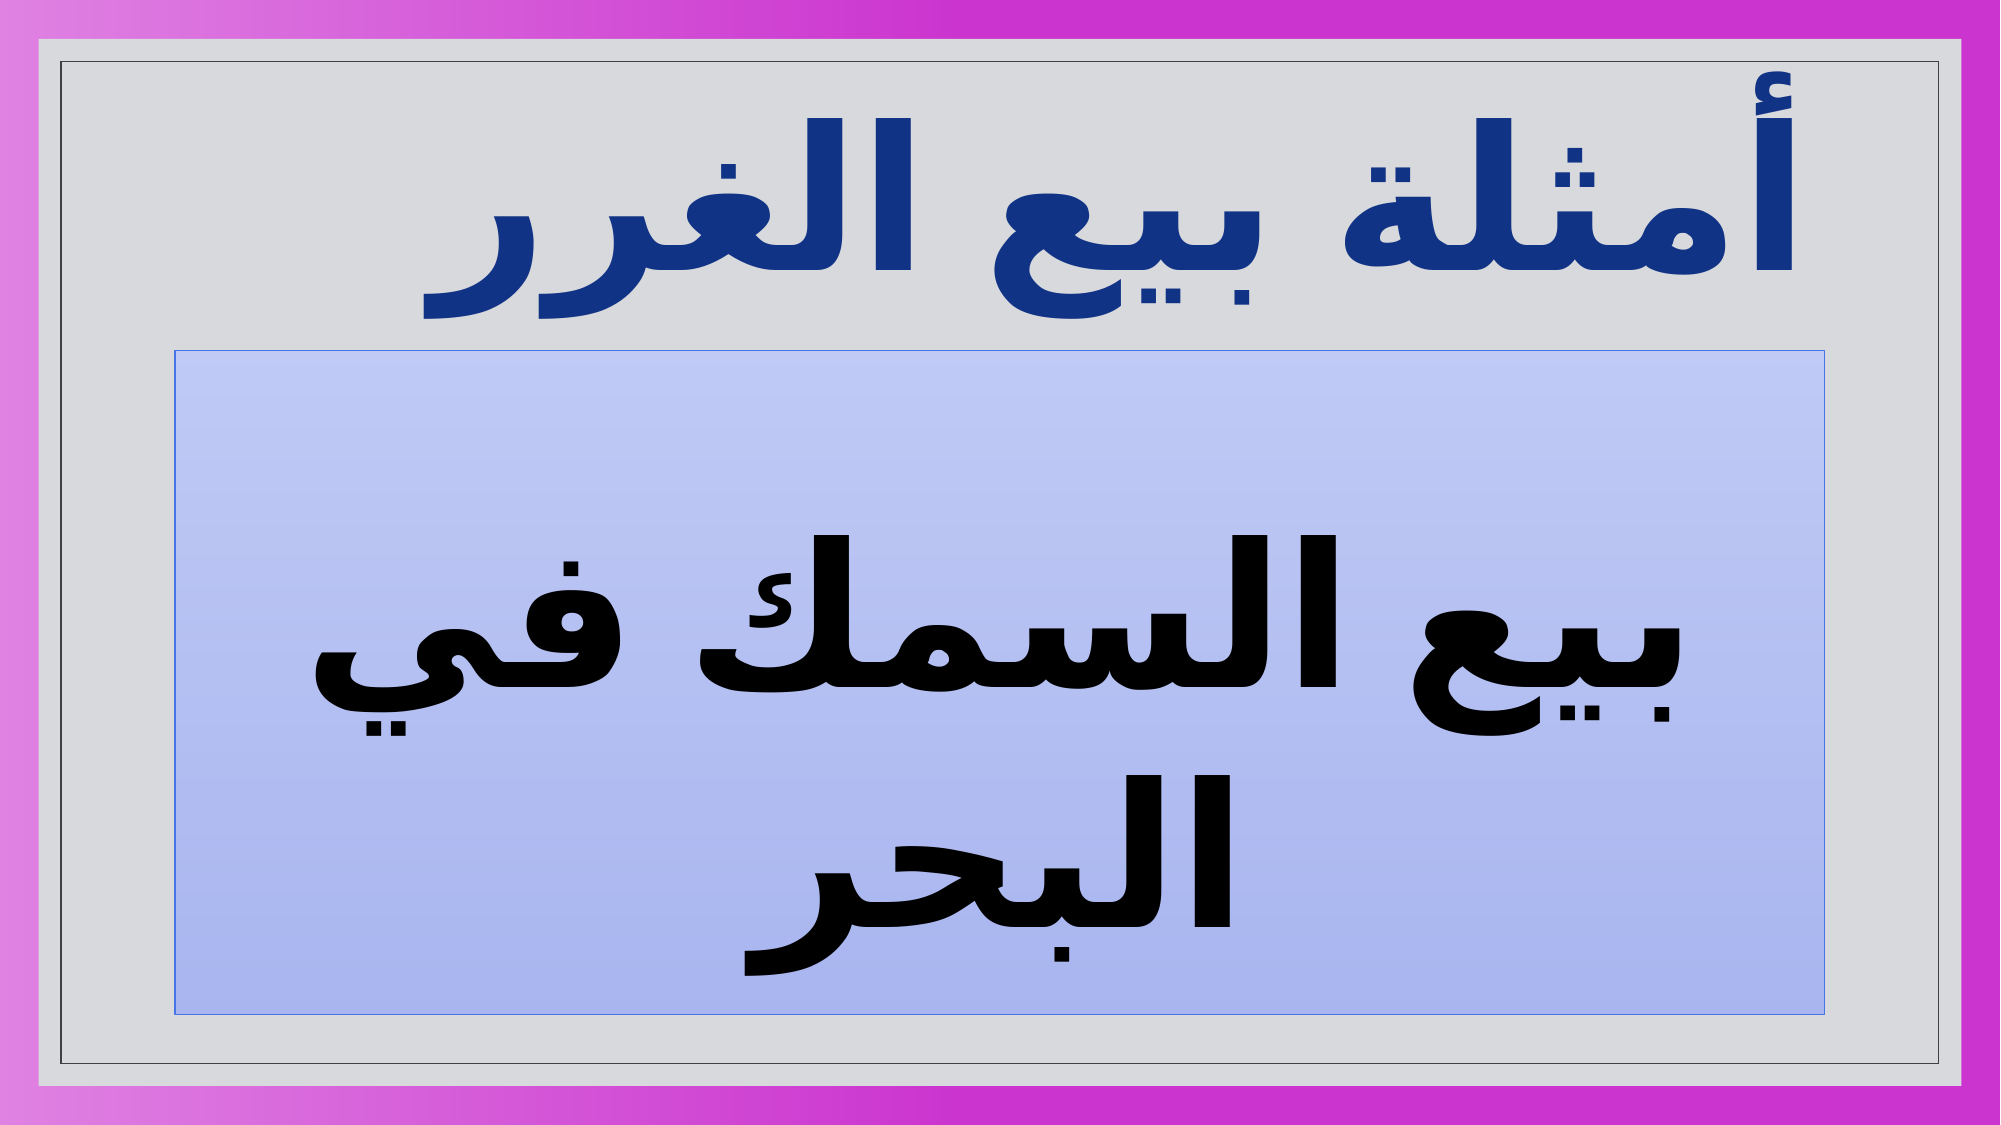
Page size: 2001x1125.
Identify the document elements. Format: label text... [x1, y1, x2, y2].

list بيع السمك في البحر [174, 350, 1825, 1015]
title أمثلة بيع الغرر [174, 92, 1825, 318]
